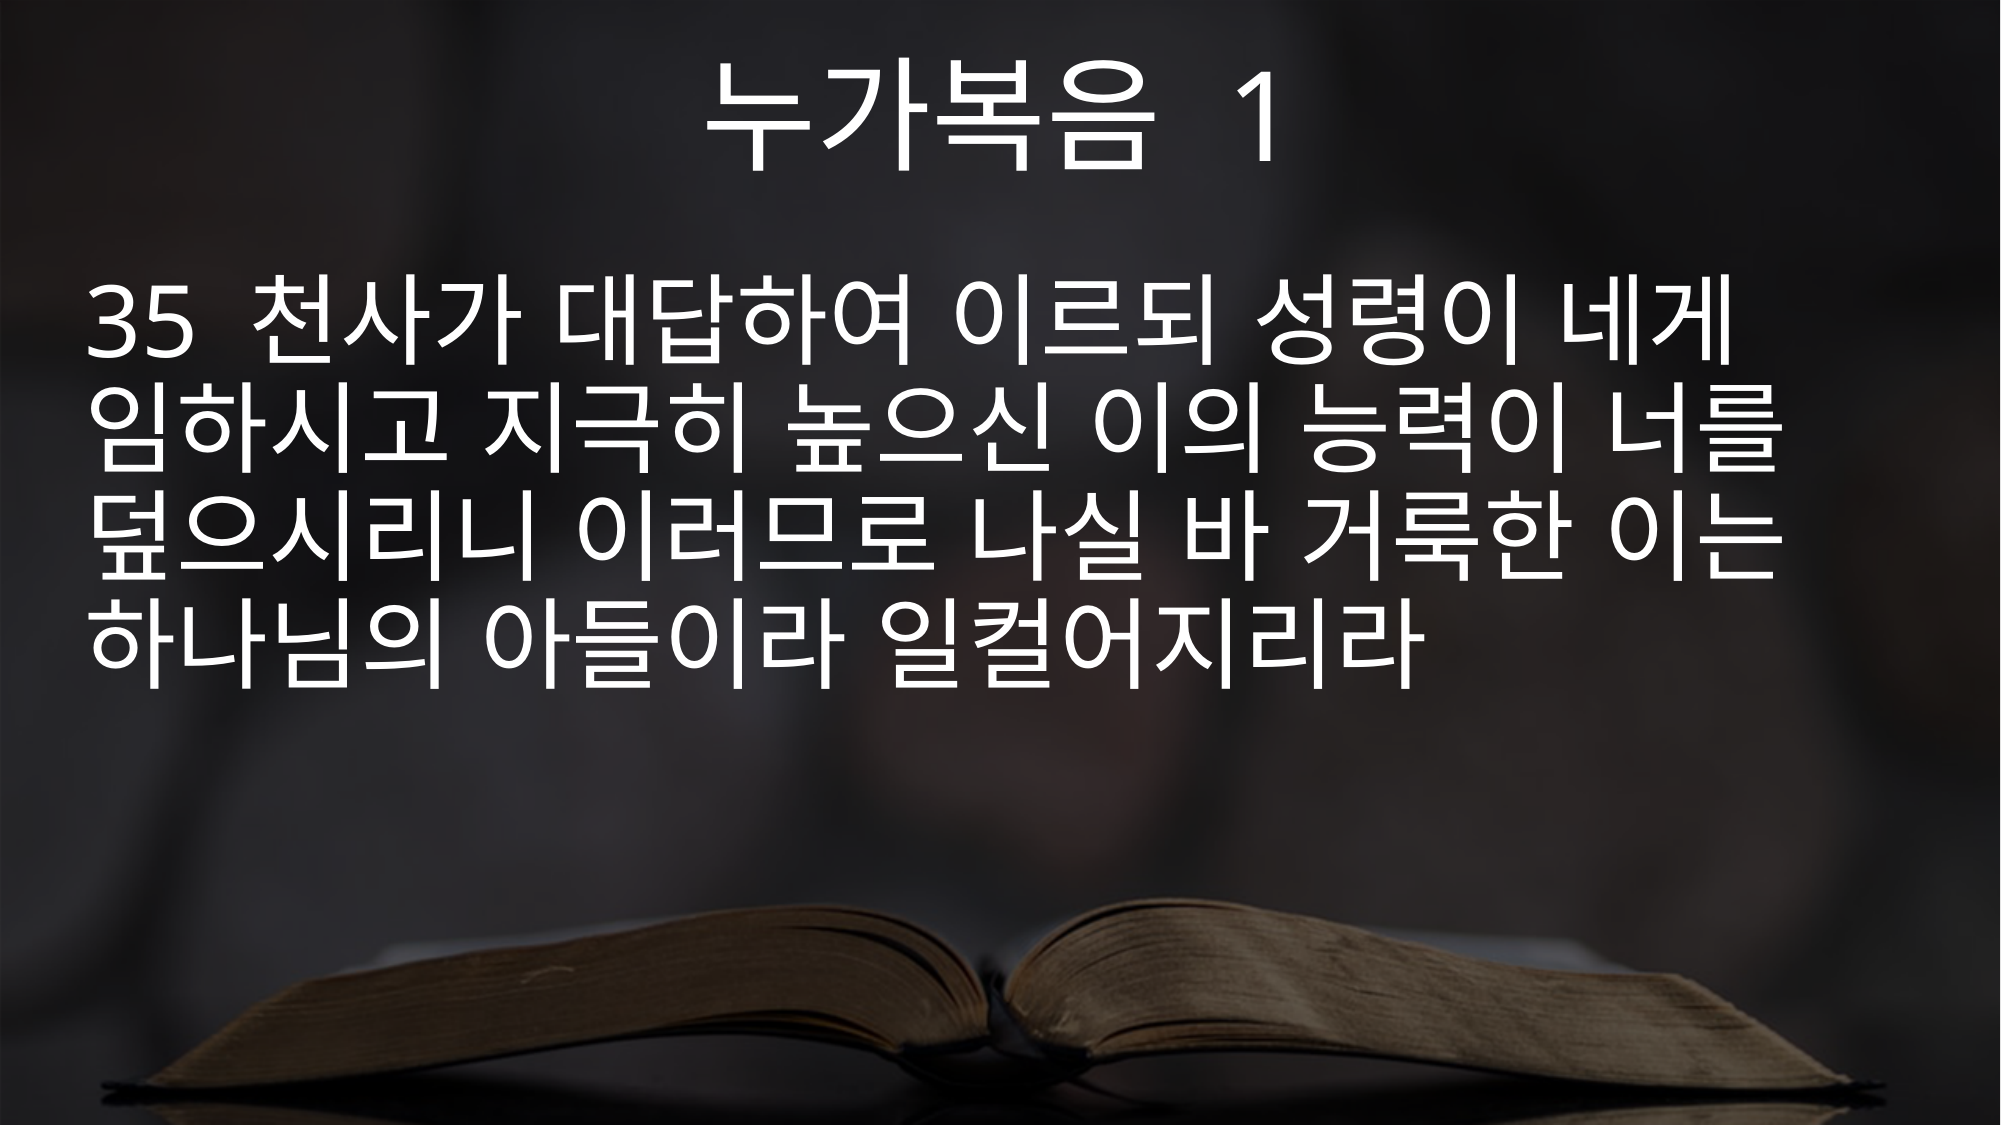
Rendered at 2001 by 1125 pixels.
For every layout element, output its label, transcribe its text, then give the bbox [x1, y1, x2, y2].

picture [0, 0, 2001, 1125]
list 35 천사가 대답하여 이르되 성령이 네게 임하시고 지극히 높으신 이의 능력이 너를 덮으시리니 이러므로 나실 바 거룩한 이는 하나님의 아들이라 일컬어지리라 [69, 263, 1953, 423]
footer 누가복음 1 [0, 32, 2000, 192]
